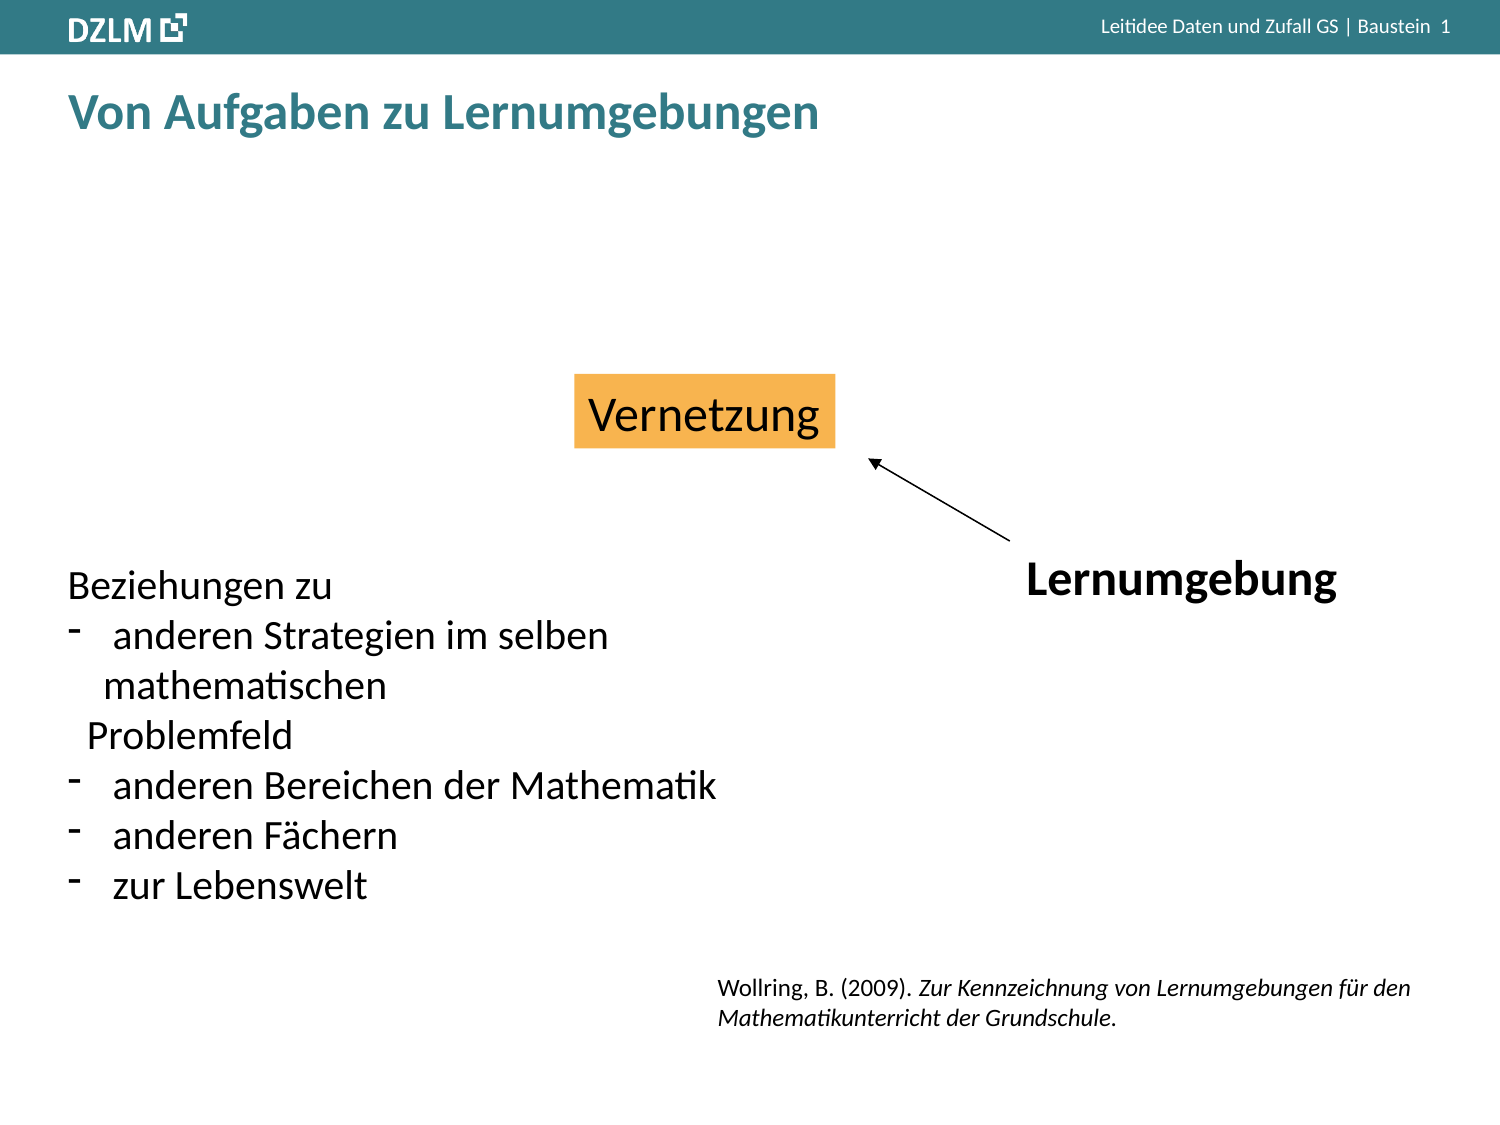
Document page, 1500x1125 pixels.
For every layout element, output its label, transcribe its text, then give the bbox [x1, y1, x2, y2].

text_box Vernetzung [574, 373, 836, 449]
text_box [868, 458, 1010, 542]
text_box Wollring, B. (2009). Zur Kennzeichnung von Lernumgebungen für den Mathematikunterricht der Grundschule. [702, 964, 1453, 1039]
text_box Beziehungen zu anderen Strategien im selben mathematischen Problemfeld anderen Bereichen der Mathematik anderen Fächern zur Lebenswelt [53, 550, 904, 976]
title Von Aufgaben zu Lernumgebungen [53, 68, 1436, 149]
text_box Lernumgebung [1011, 537, 1353, 613]
